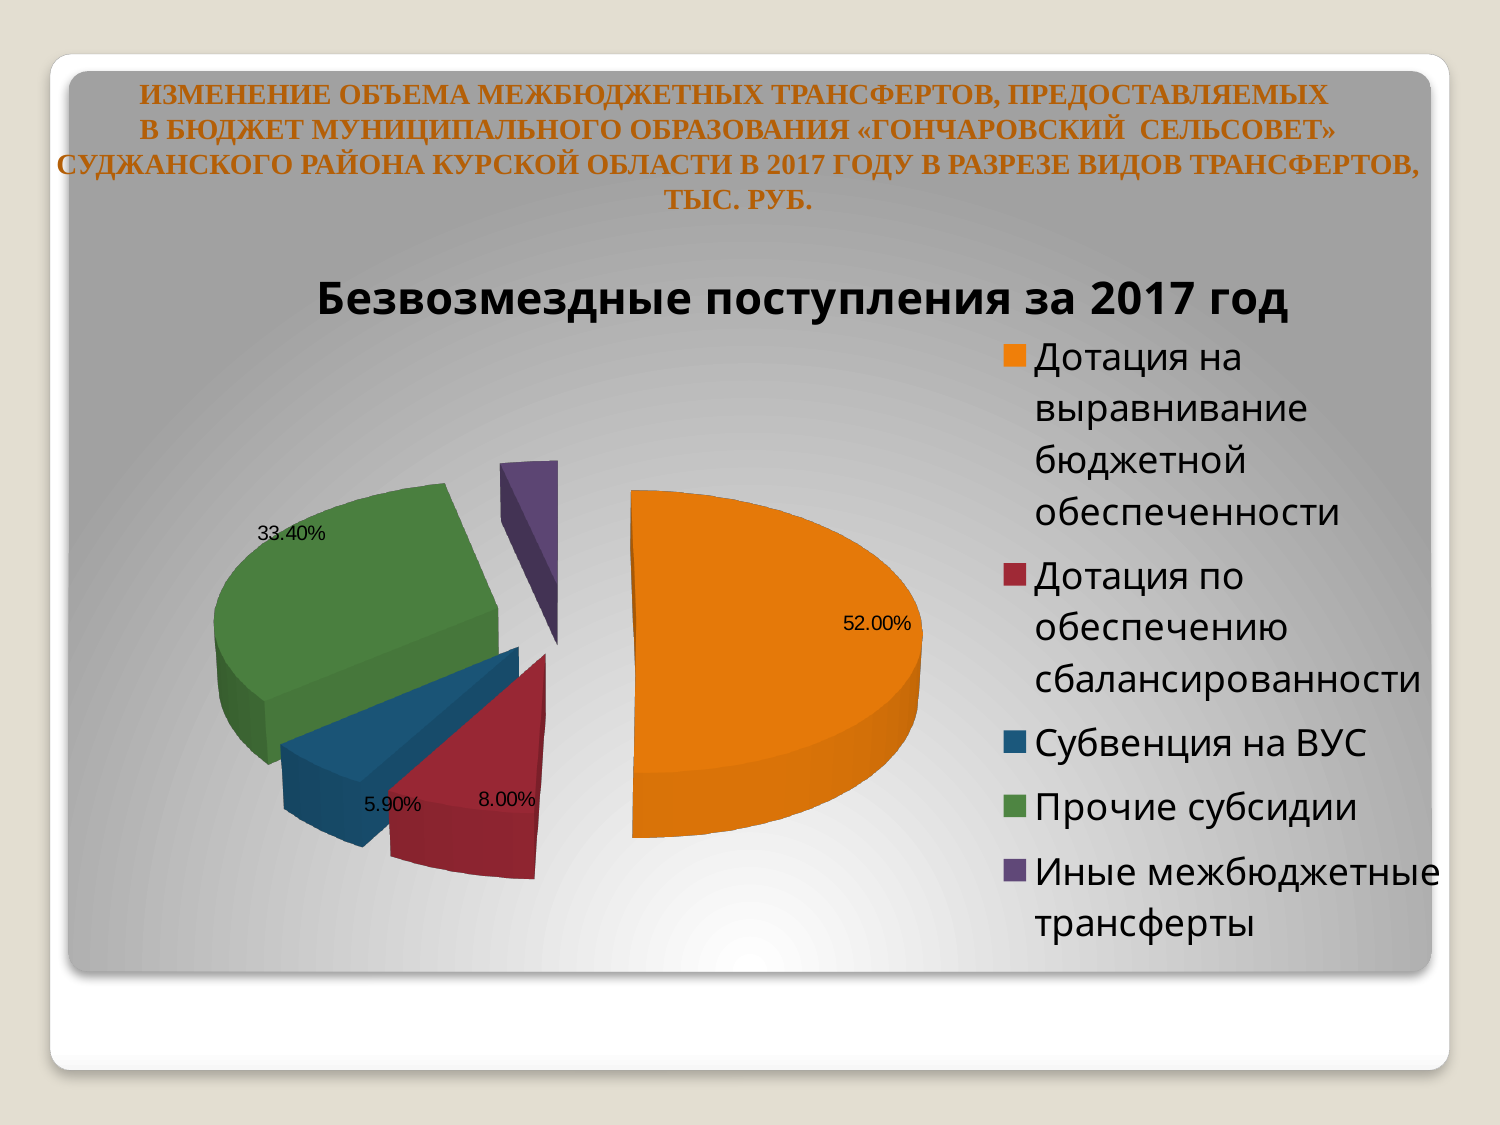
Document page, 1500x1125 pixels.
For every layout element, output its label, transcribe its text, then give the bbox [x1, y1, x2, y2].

title Изменение объема межбюджетных трансфертов, предоставляемых в бюджет муниципального образования «Гончаровский сельсовет» суджанского района Курской области в 2017 году в разрезе видов трансфертов, тыс. руб. [17, 19, 1459, 223]
chart [140, 228, 1466, 1020]
